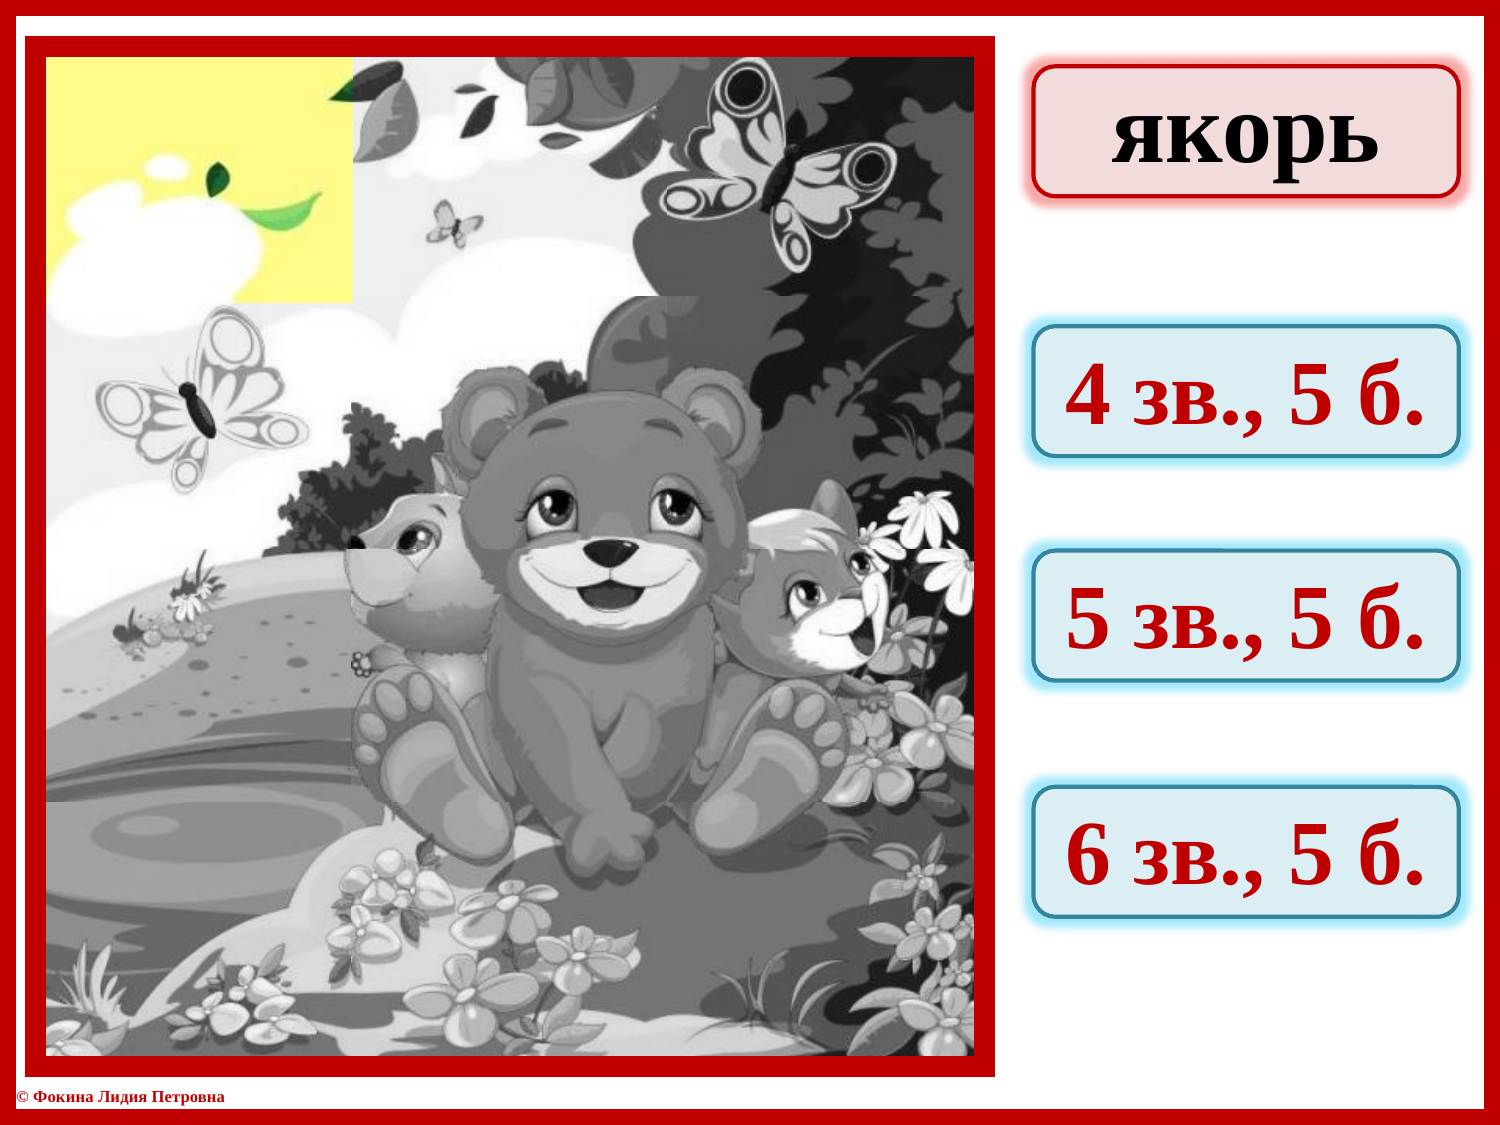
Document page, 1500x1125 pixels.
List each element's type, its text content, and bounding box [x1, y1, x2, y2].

text_box якорь [1031, 64, 1461, 199]
text_box 6 зв., 5 б. [1031, 784, 1461, 919]
text_box 4 зв., 5 б. [1031, 324, 1461, 459]
picture [34, 46, 353, 304]
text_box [34, 46, 985, 1061]
text_box 5 зв., 5 б. [1031, 548, 1461, 683]
